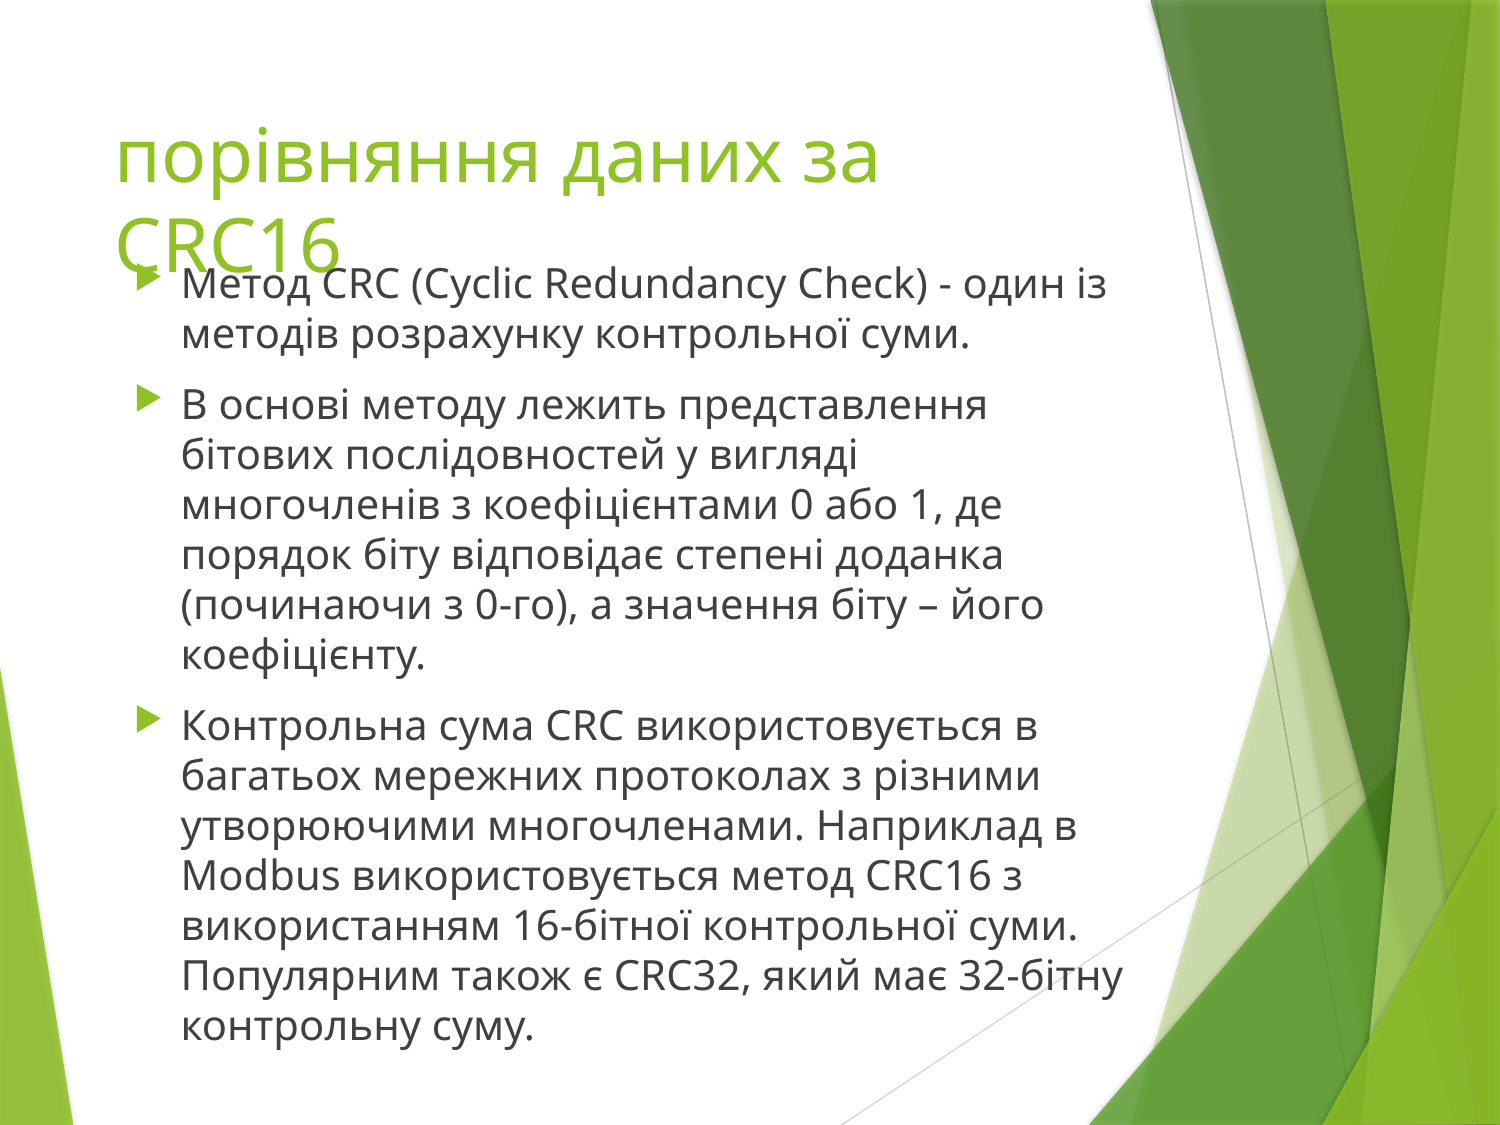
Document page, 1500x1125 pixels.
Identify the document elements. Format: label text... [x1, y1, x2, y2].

title порівняння даних за CRC16 [99, 99, 1142, 249]
list Метод CRC (Cyclic Redundancy Check) - один із методів розрахунку контрольної суми. В основі методу лежить представлення бітових послідовностей у вигляді многочленів з коефіцієнтами 0 або 1, де порядок біту відповідає степені доданка (починаючи з 0-го), а значення біту – його коефіцієнту. Контрольна сума CRC використовується в багатьох мережних протоколах з різними утворюючими многочленами. Наприклад в Modbus використовується метод CRC16 з використанням 16-бітної контрольної суми. Популярним також є CRC32, який має 32-бітну контрольну суму. [99, 249, 1142, 1124]
